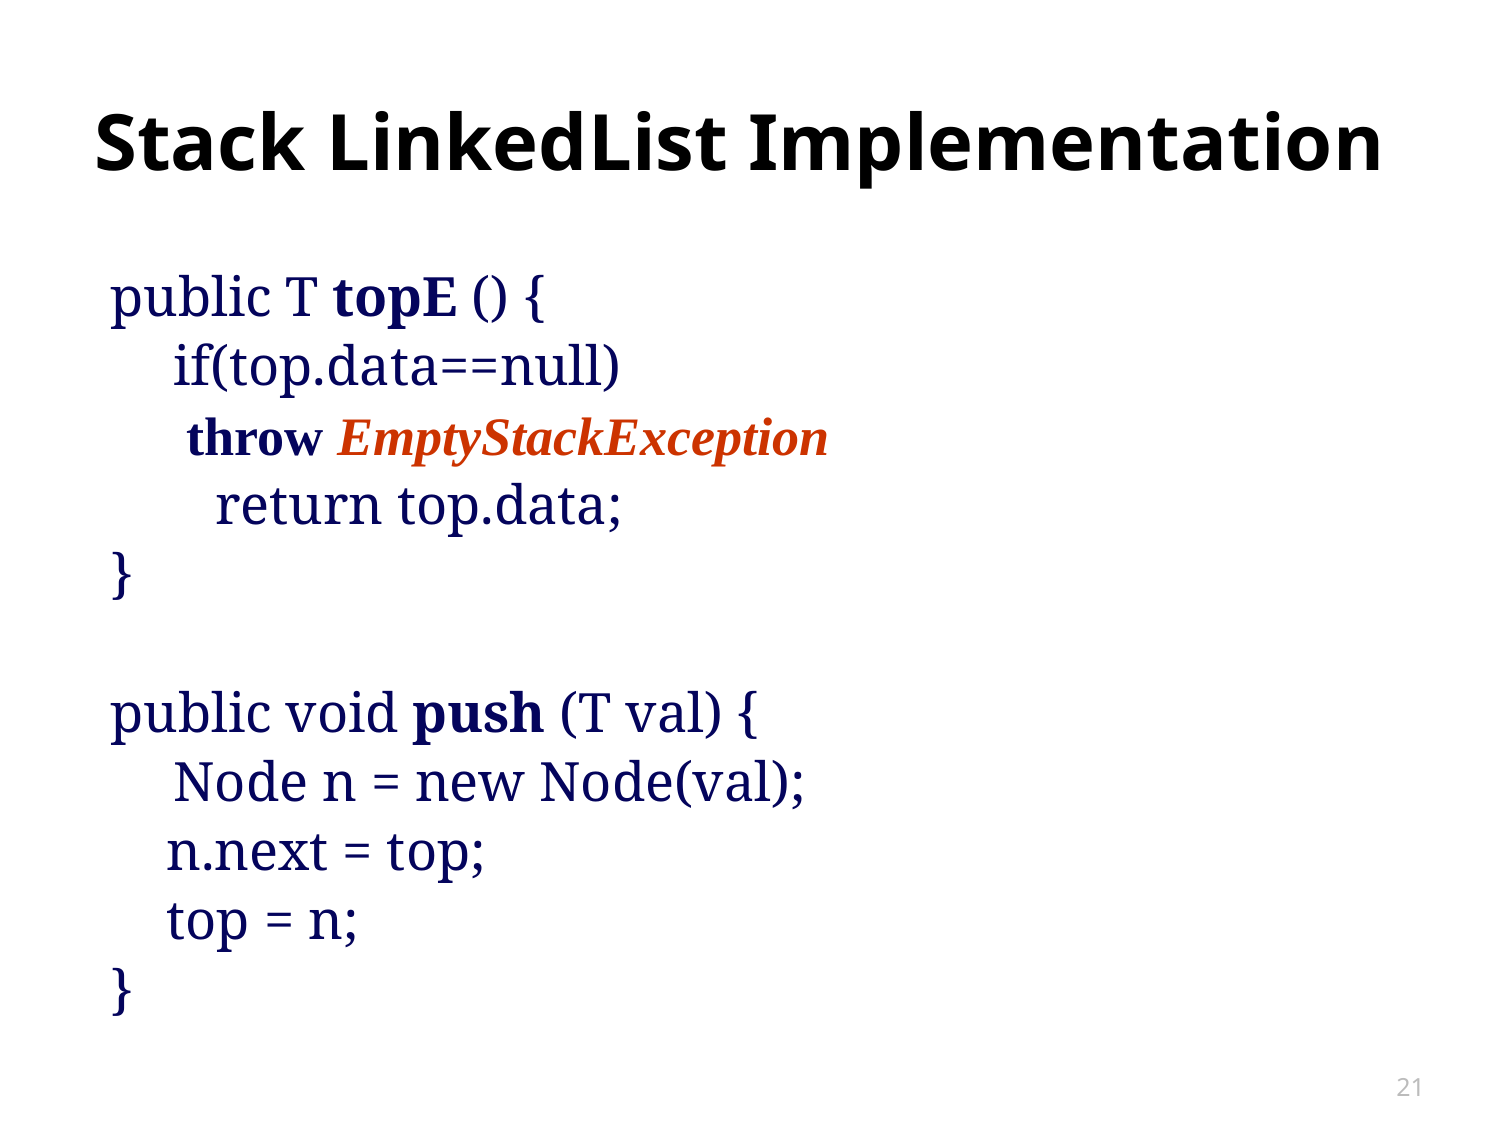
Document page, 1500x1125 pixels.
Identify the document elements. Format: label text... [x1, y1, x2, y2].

list public T topE () { if(top.data==null) throw EmptyStackException return top.data; } public void push (T val) { Node n = new Node(val); n.next = top; top = n; } [75, 262, 1425, 1035]
title Stack LinkedList Implementation [75, 45, 1425, 233]
slide_number 21 [1299, 1052, 1425, 1113]
